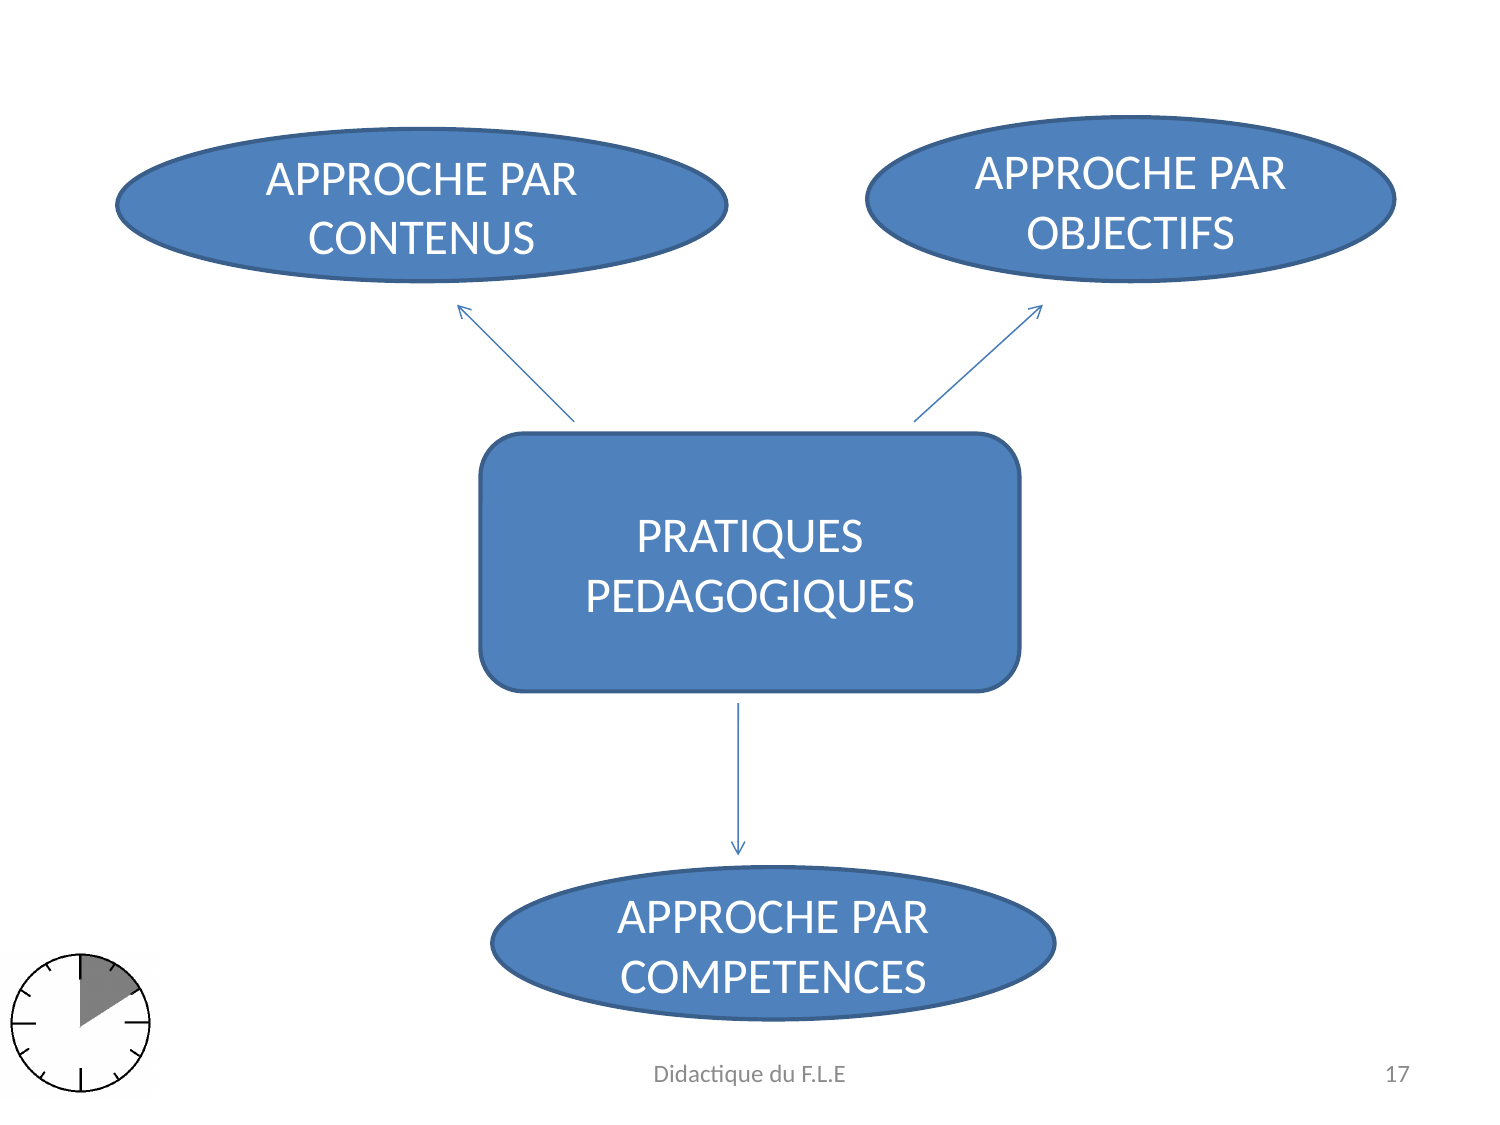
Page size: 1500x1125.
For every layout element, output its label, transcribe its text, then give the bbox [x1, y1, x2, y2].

picture [0, 948, 158, 1100]
footer Didactique du F.L.E [512, 1042, 988, 1103]
text_box APPROCHE PAR COMPETENCES [490, 865, 1057, 1022]
text_box APPROCHE PAR CONTENUS [115, 126, 729, 284]
text_box APPROCHE PAR OBJECTIFS [865, 115, 1397, 284]
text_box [913, 304, 1044, 422]
text_box PRATIQUES PEDAGOGIQUES [478, 431, 1022, 694]
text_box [456, 304, 575, 422]
title [23, 45, 1477, 1090]
slide_number 17 [1074, 1042, 1425, 1103]
